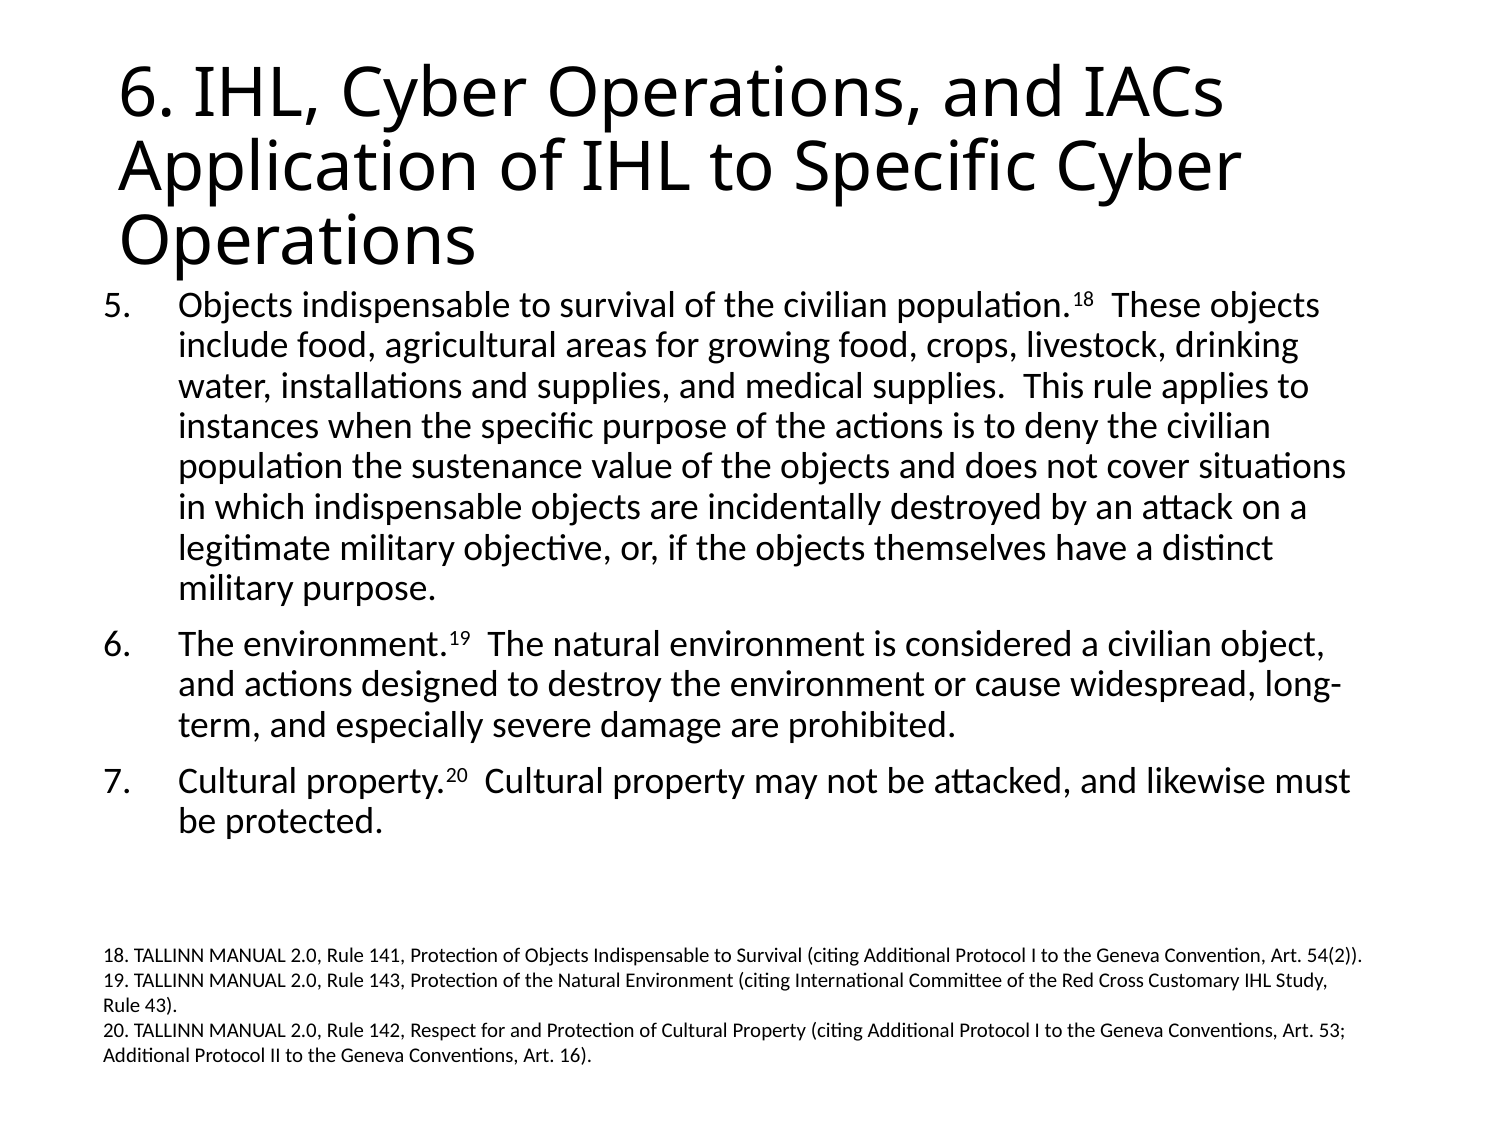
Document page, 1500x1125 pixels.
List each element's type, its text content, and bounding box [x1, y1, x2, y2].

list Objects indispensable to survival of the civilian population.18 These objects include food, agricultural areas for growing food, crops, livestock, drinking water, installations and supplies, and medical supplies. This rule applies to instances when the specific purpose of the actions is to deny the civilian population the sustenance value of the objects and does not cover situations in which indispensable objects are incidentally destroyed by an attack on a legitimate military objective, or, if the objects themselves have a distinct military purpose. The environment.19 The natural environment is considered a civilian object, and actions designed to destroy the environment or cause widespread, long-term, and especially severe damage are prohibited. Cultural property.20 Cultural property may not be attacked, and likewise must be protected. 18. TALLINN MANUAL 2.0, Rule 141, Protection of Objects Indispensable to Survival (citing Additional Protocol I to the Geneva Convention, Art. 54(2)). 19. TALLINN MANUAL 2.0, Rule 143, Protection of the Natural Environment (citing International Committee of the Red Cross Customary IHL Study, Rule 43). 20. TALLINN MANUAL 2.0, Rule 142, Respect for and Protection of Cultural Property (citing Additional Protocol I to the Geneva Conventions, Art. 53; Additional Protocol II to the Geneva Conventions, Art. 16). [87, 277, 1383, 992]
title 6. IHL, Cyber Operations, and IACs Application of IHL to Specific Cyber Operations [102, 59, 1456, 278]
